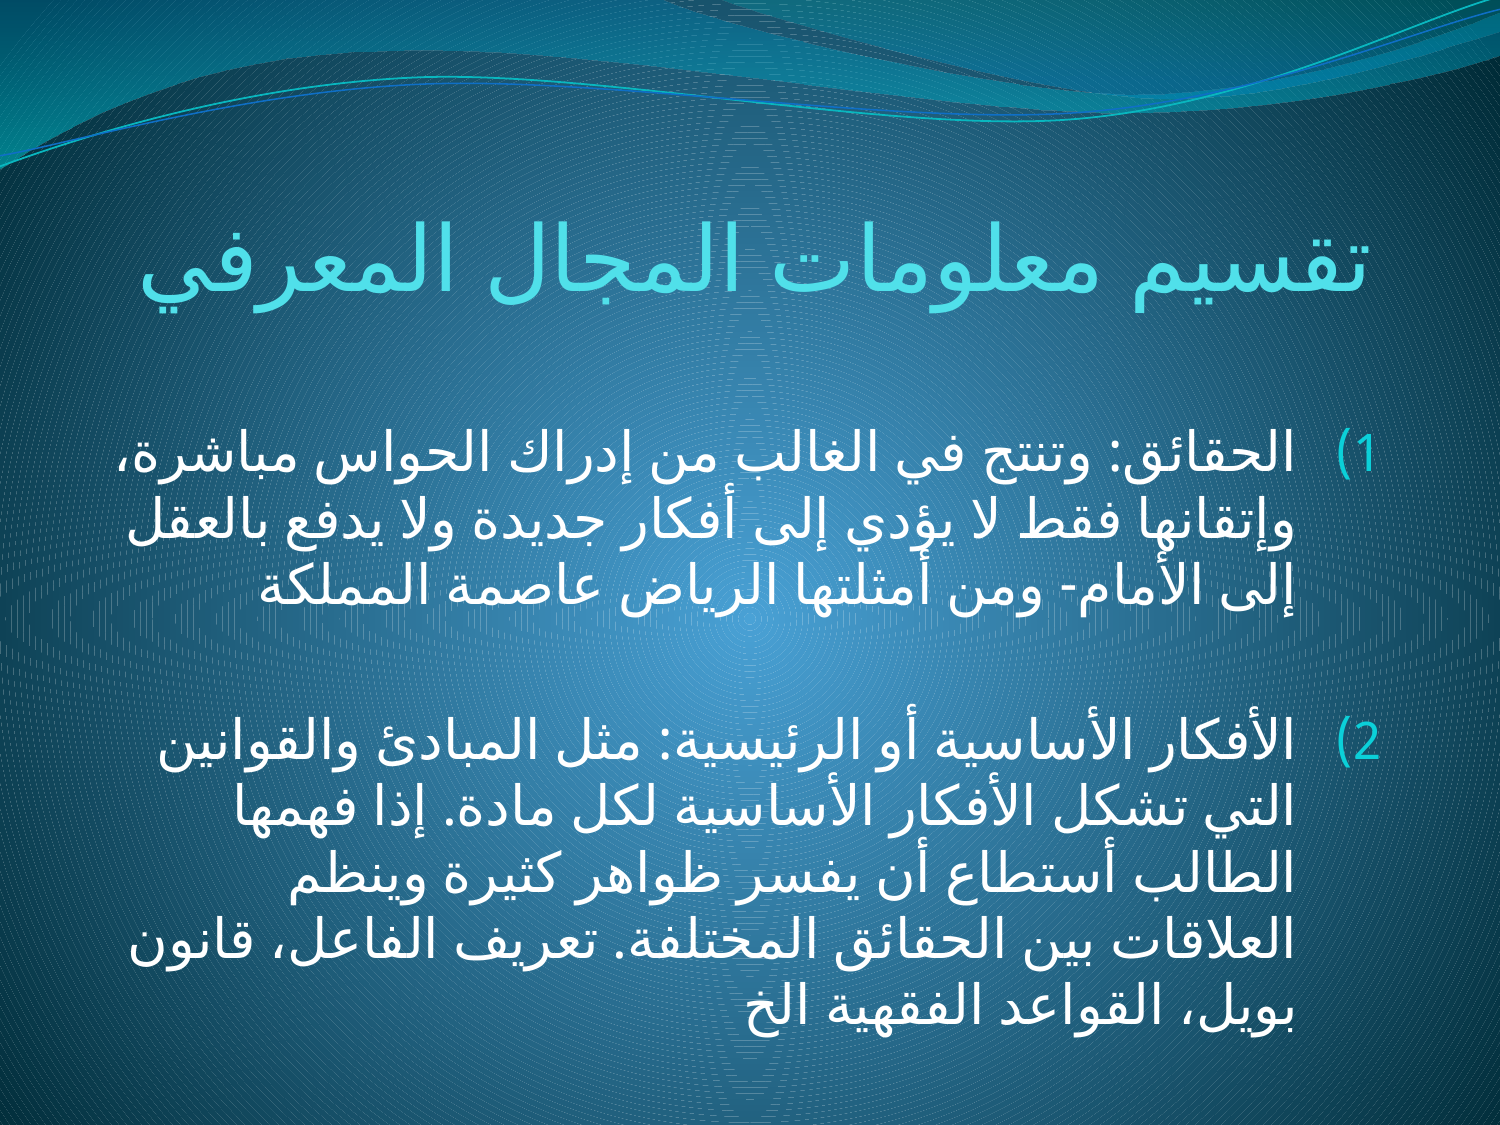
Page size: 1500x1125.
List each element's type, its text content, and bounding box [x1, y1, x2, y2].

title تقسيم معلومات المجال المعرفي [88, 90, 1377, 310]
subtitle الحقائق: وتنتج في الغالب من إدراك الحواس مباشرة، وإتقانها فقط لا يؤدي إلى أفكار جديدة ولا يدفع بالعقل إلى الأمام- ومن أمثلتها الرياض عاصمة المملكة الأفكار الأساسية أو الرئيسية: مثل المبادئ والقوانين التي تشكل الأفكار الأساسية لكل مادة. إذا فهمها الطالب أستطاع أن يفسر ظواهر كثيرة وينظم العلاقات بين الحقائق المختلفة. تعريف الفاعل، قانون بويل، القواعد الفقهية الخ [88, 408, 1377, 1055]
